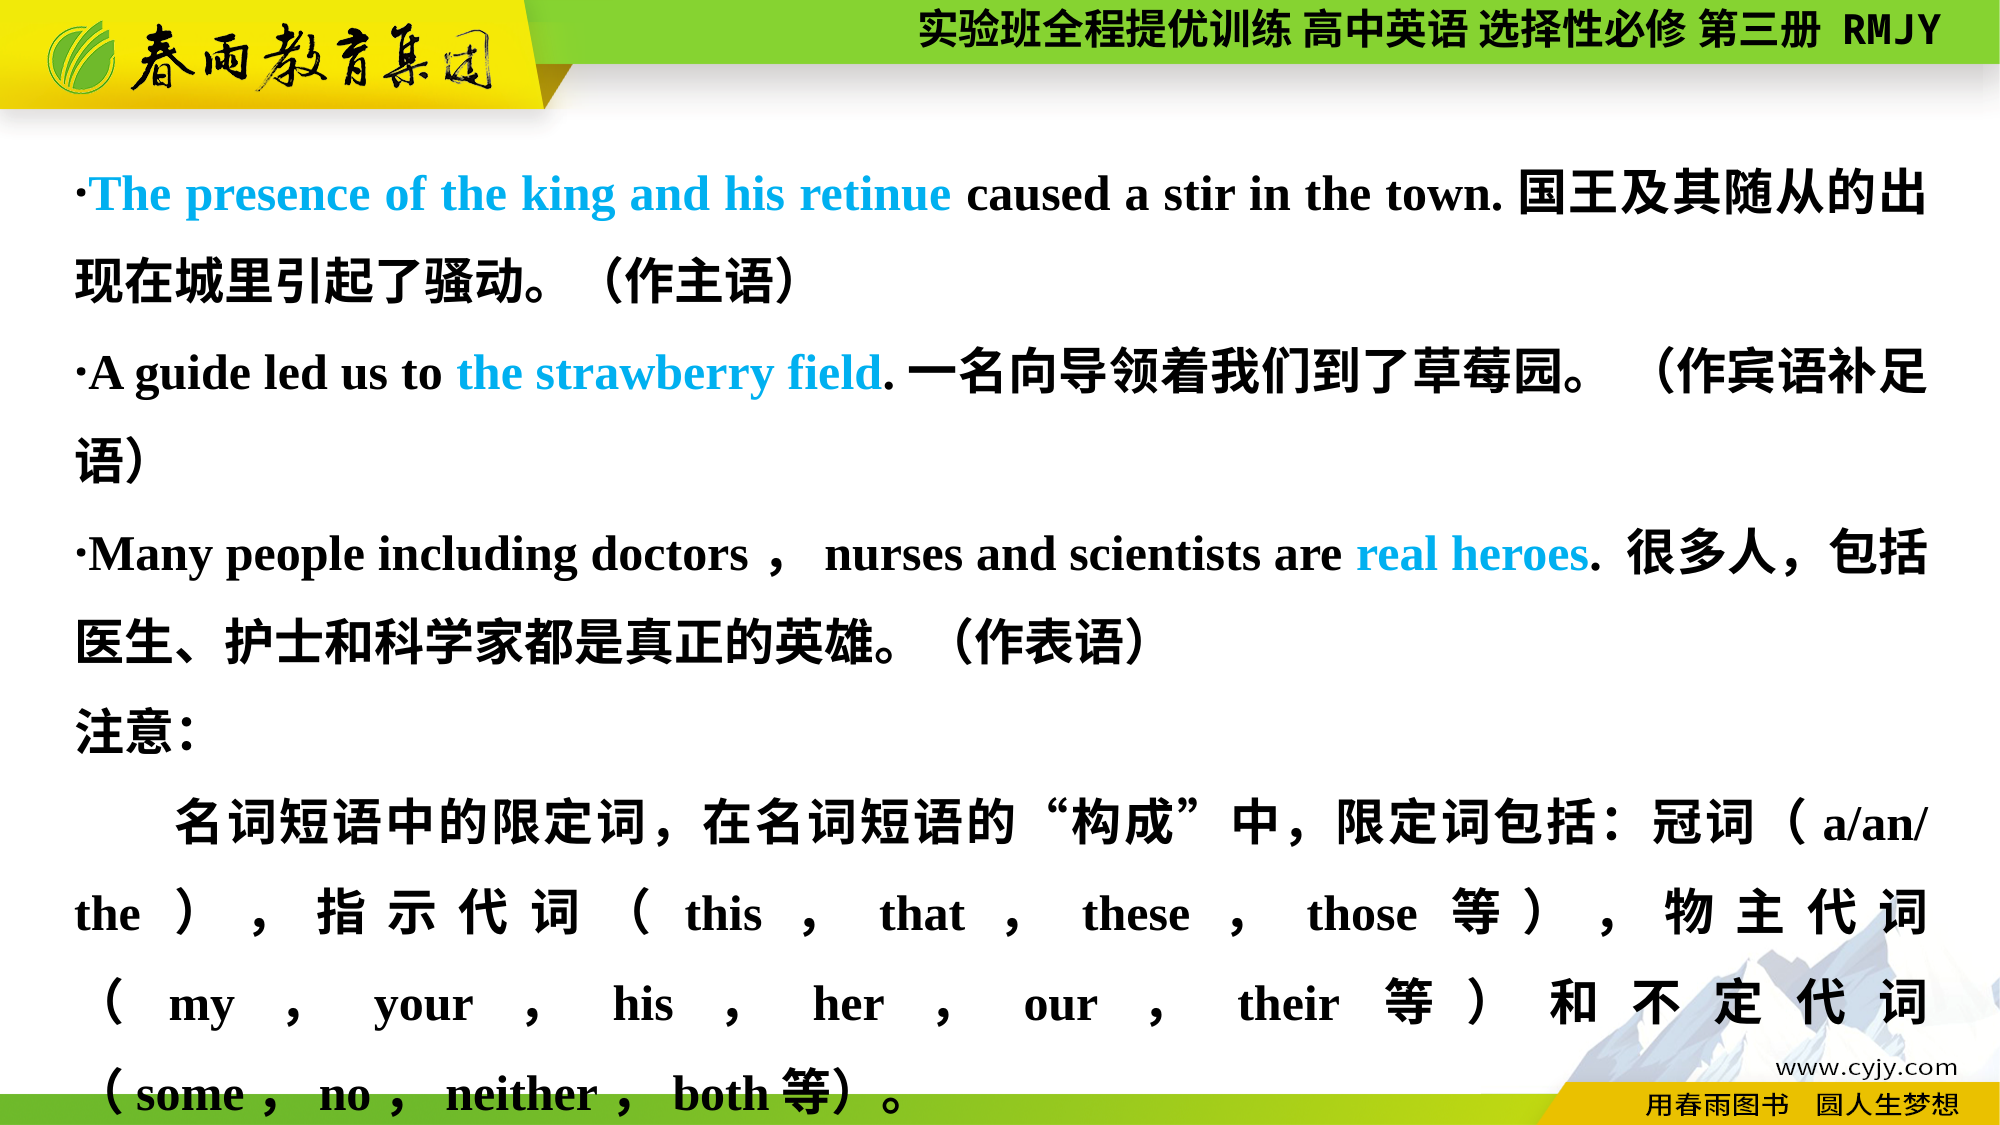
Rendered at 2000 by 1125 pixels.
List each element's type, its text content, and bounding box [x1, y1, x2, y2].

list ·The presence of the king and his retinue caused a stir in the town.国王及其随从的出现在城里引起了骚动。（作主语） ·A guide led us to the strawberry field.一名向导领着我们到了草莓园。 （作宾语补足语） ·Many people including doctors，nurses and scientists are real heroes. 很多人，包括医生、护士和科学家都是真正的英雄。（作表语） 注意： 名词短语中的限定词，在名词短语的“构成”中，限定词包括：冠词（a/an/the），指示代词（this，that，these，those等），物主代词（my，your，his，her，our，their等）和不定代词（some，no，neither，both等）。 [59, 122, 1944, 1047]
picture [0, 0, 2000, 1125]
